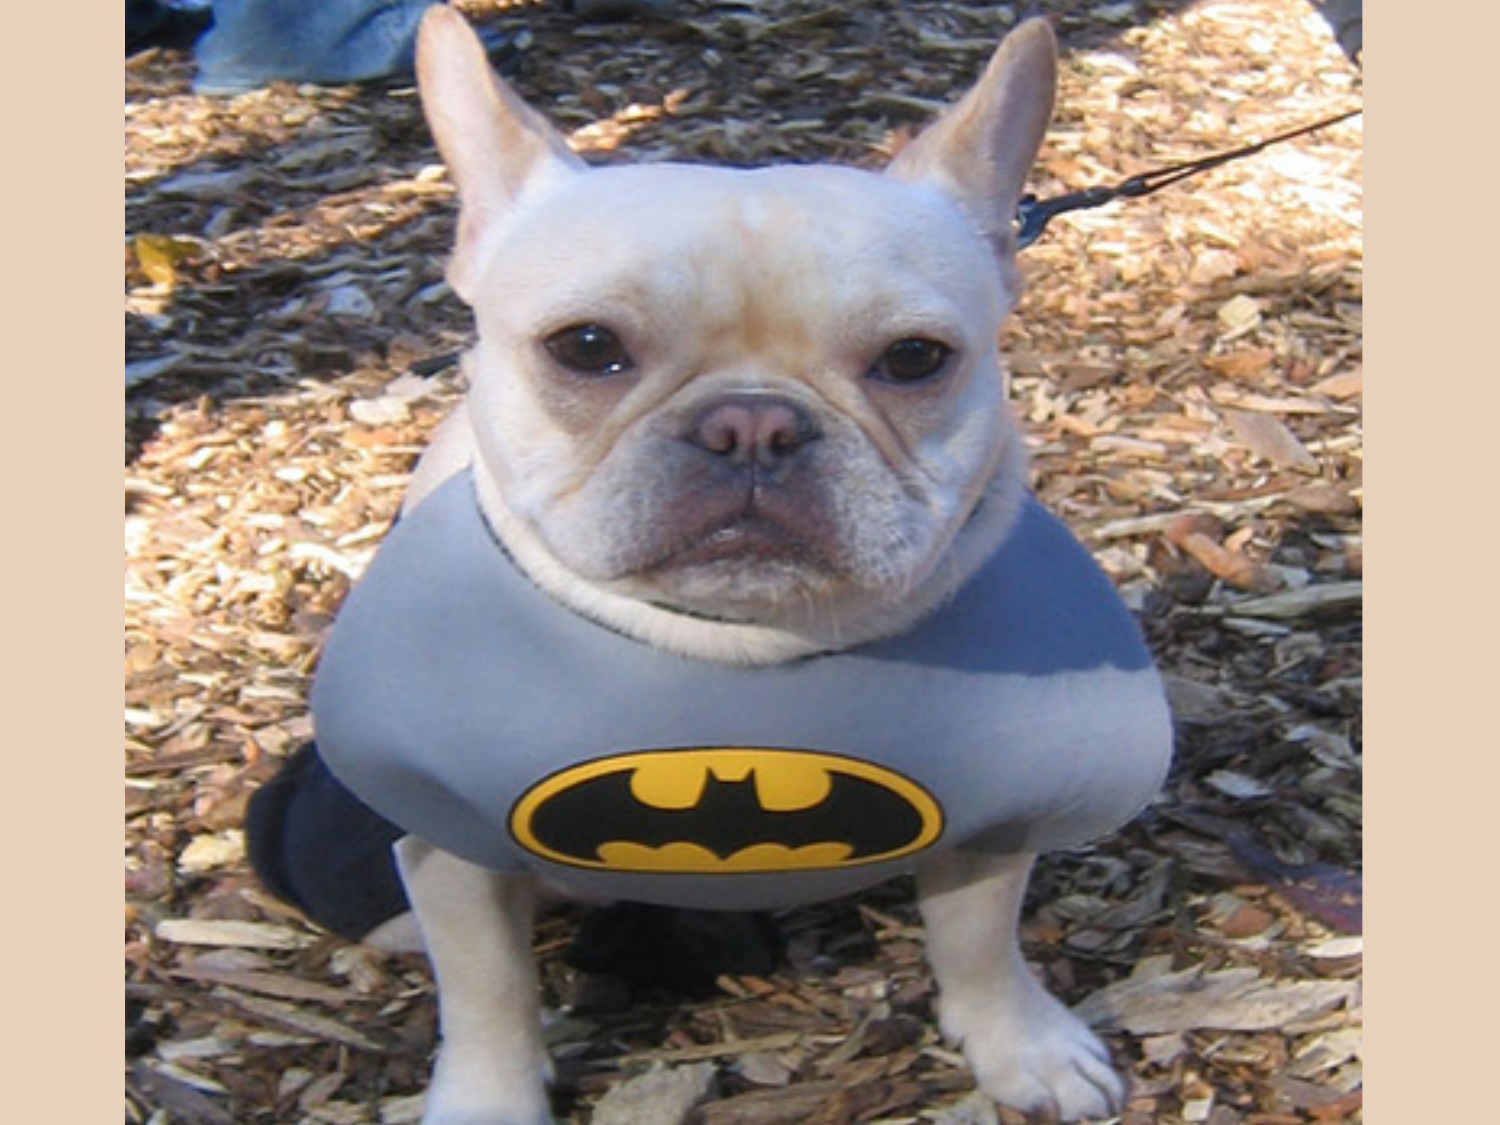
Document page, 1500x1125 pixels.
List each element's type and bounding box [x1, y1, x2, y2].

picture [124, 0, 1363, 1125]
